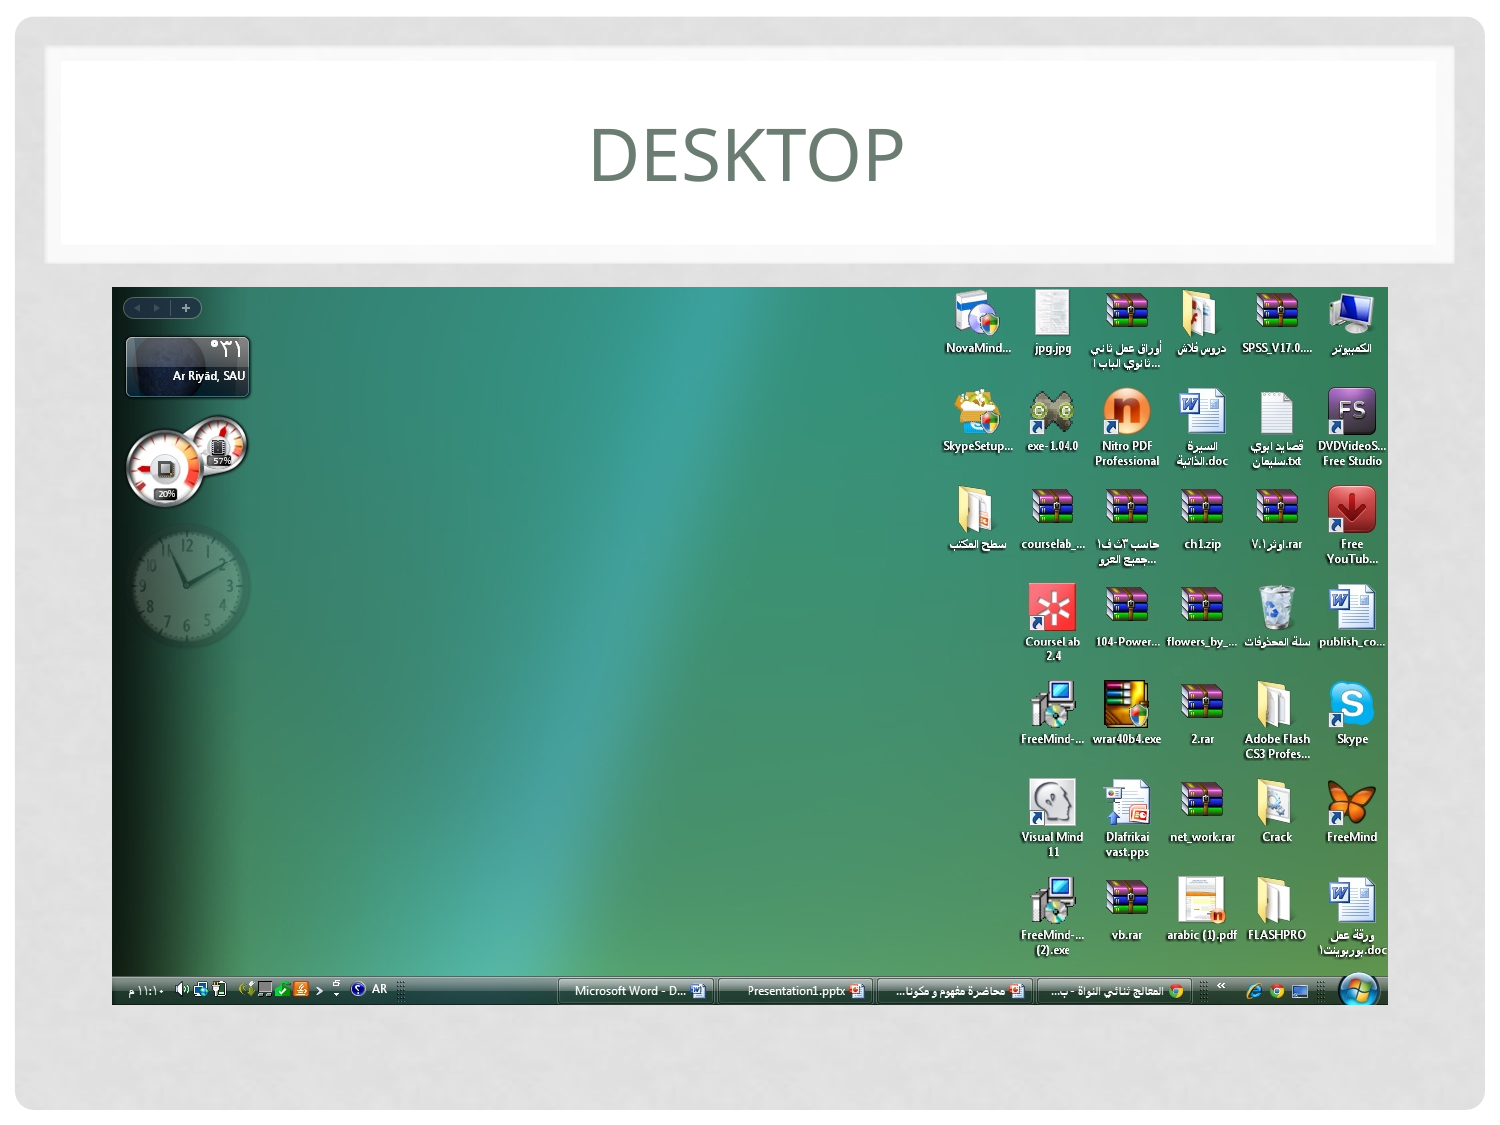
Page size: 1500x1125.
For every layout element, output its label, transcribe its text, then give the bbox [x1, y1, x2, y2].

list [111, 287, 1388, 1006]
title Desktop [69, 66, 1425, 238]
